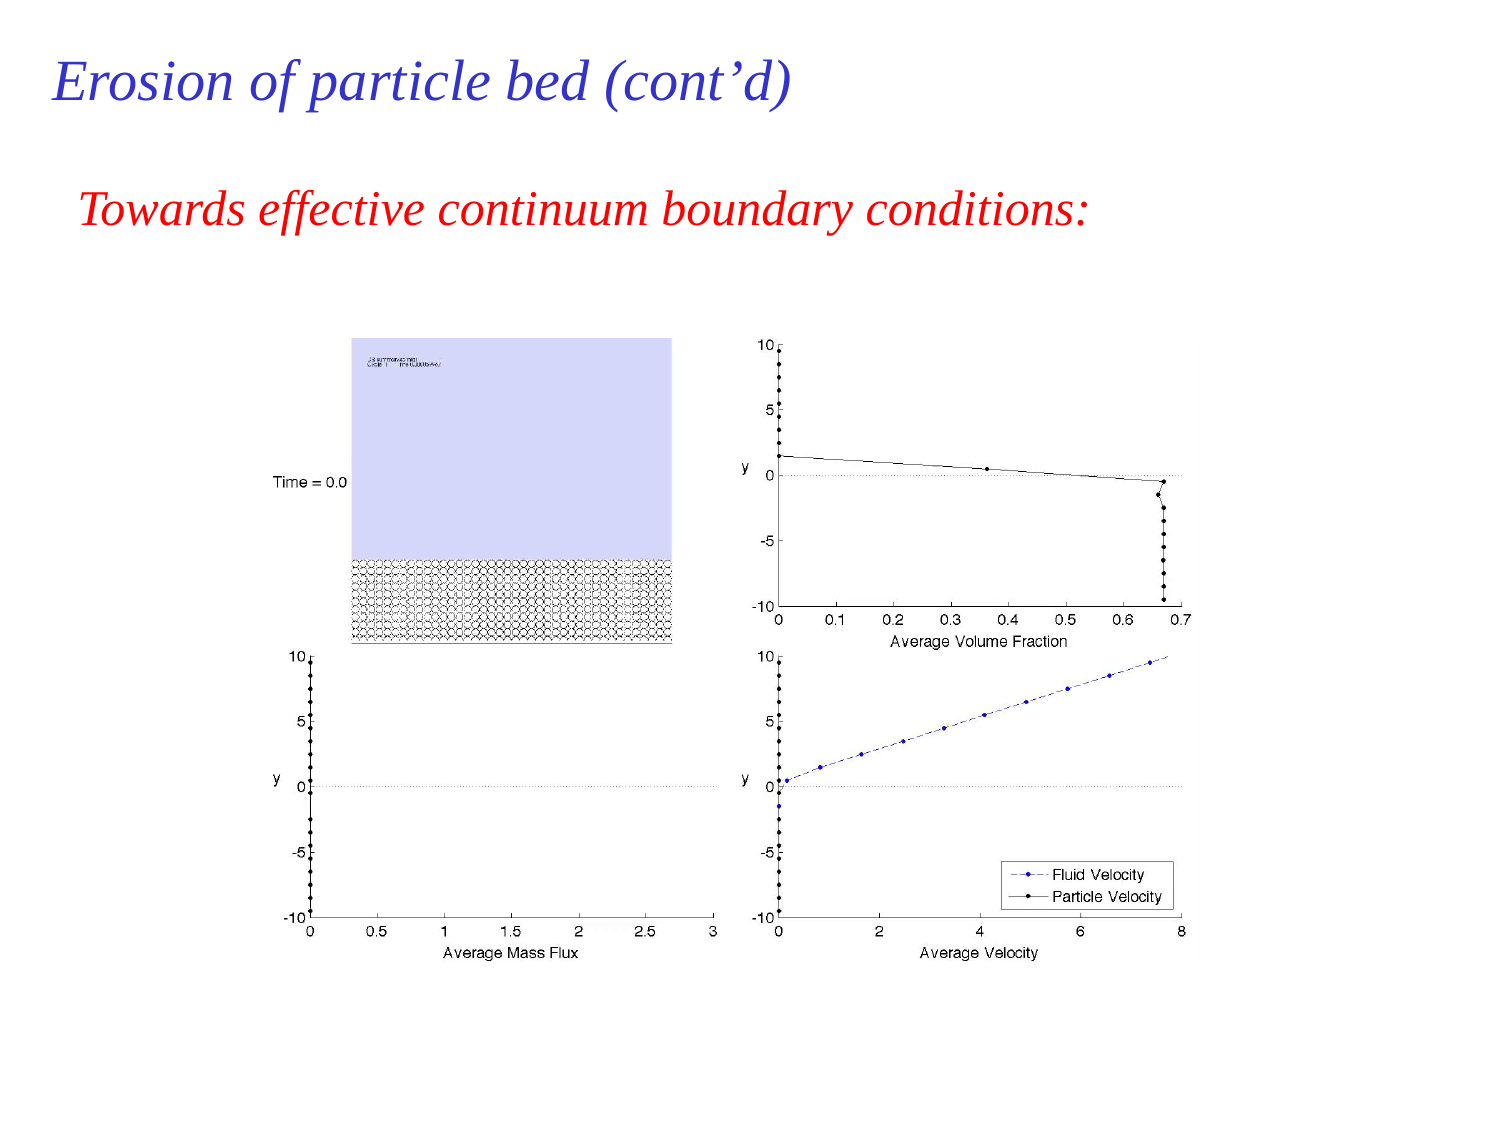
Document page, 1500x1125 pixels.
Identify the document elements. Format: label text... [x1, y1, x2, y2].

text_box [262, 337, 1201, 962]
text_box Towards effective continuum boundary conditions: [62, 162, 1375, 850]
title Erosion of particle bed (cont’d) [37, 24, 1500, 201]
